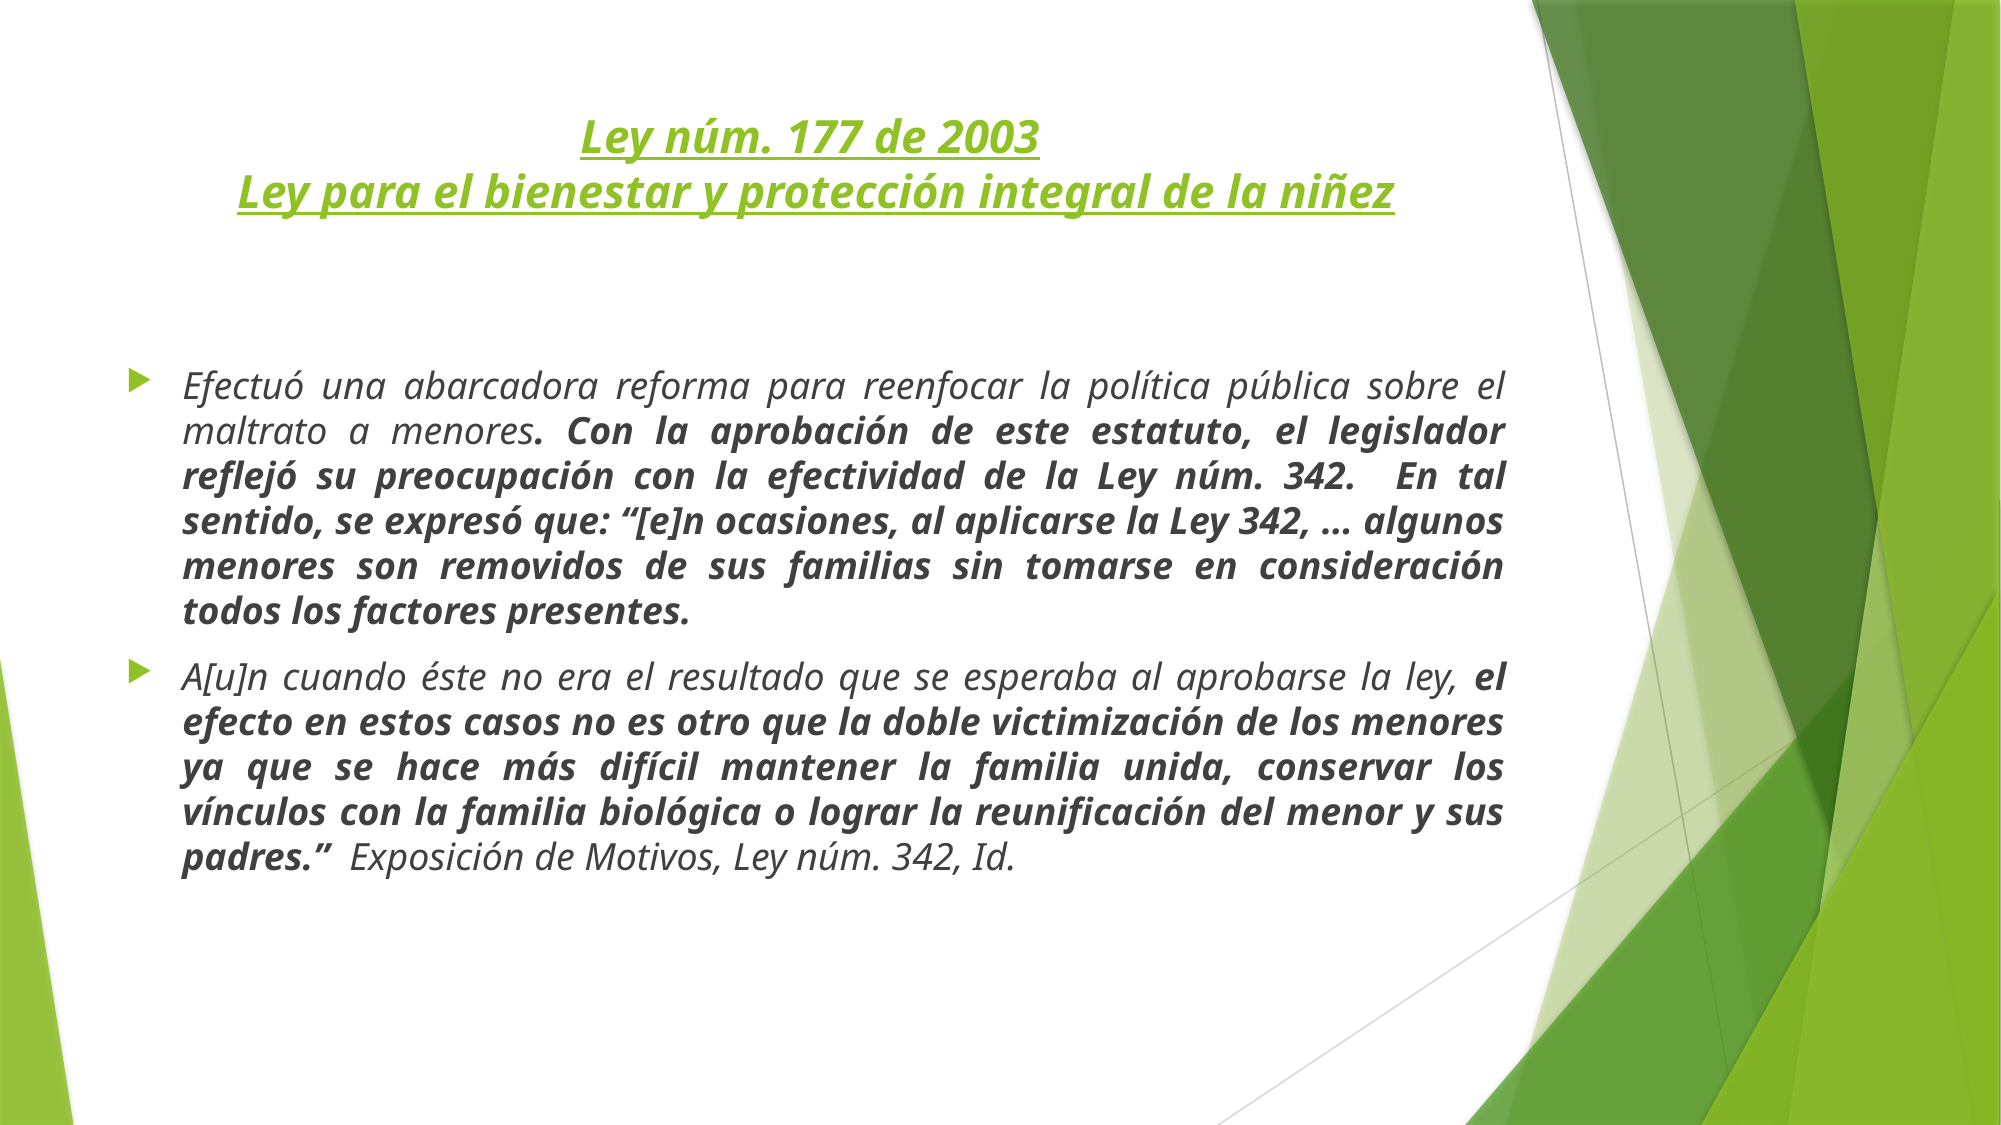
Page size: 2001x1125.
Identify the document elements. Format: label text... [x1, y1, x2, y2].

list Efectuó una abarcadora reforma para reenfocar la política pública sobre el maltrato a menores. Con la aprobación de este estatuto, el legislador reflejó su preocupación con la efectividad de la Ley núm. 342. En tal sentido, se expresó que: “[e]n ocasiones, al aplicarse la Ley 342, … algunos menores son removidos de sus familias sin tomarse en consideración todos los factores presentes. A[u]n cuando éste no era el resultado que se esperaba al aprobarse la ley, el efecto en estos casos no es otro que la doble victimización de los menores ya que se hace más difícil mantener la familia unida, conservar los vínculos con la familia biológica o lograr la reunificación del menor y sus padres.” Exposición de Motivos, Ley núm. 342, Id. [111, 354, 1522, 992]
title Ley núm. 177 de 2003 Ley para el bienestar y protección integral de la niñez [111, 99, 1522, 317]
